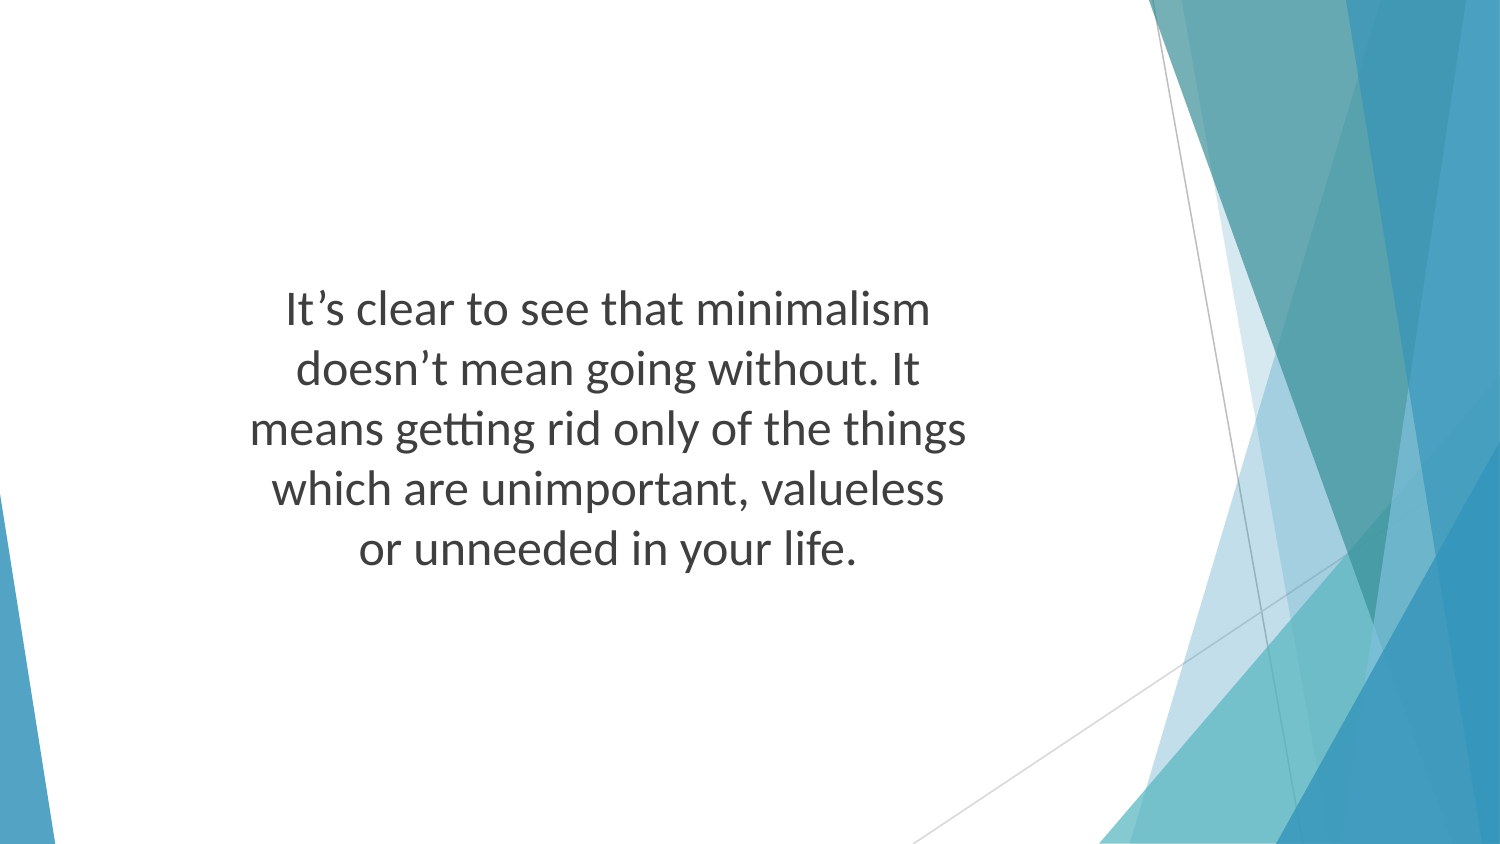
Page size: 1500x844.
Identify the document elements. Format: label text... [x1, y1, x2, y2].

list It’s clear to see that minimalism doesn’t mean going without. It means getting rid only of the things which are unimportant, valueless or unneeded in your life. [230, 268, 987, 718]
